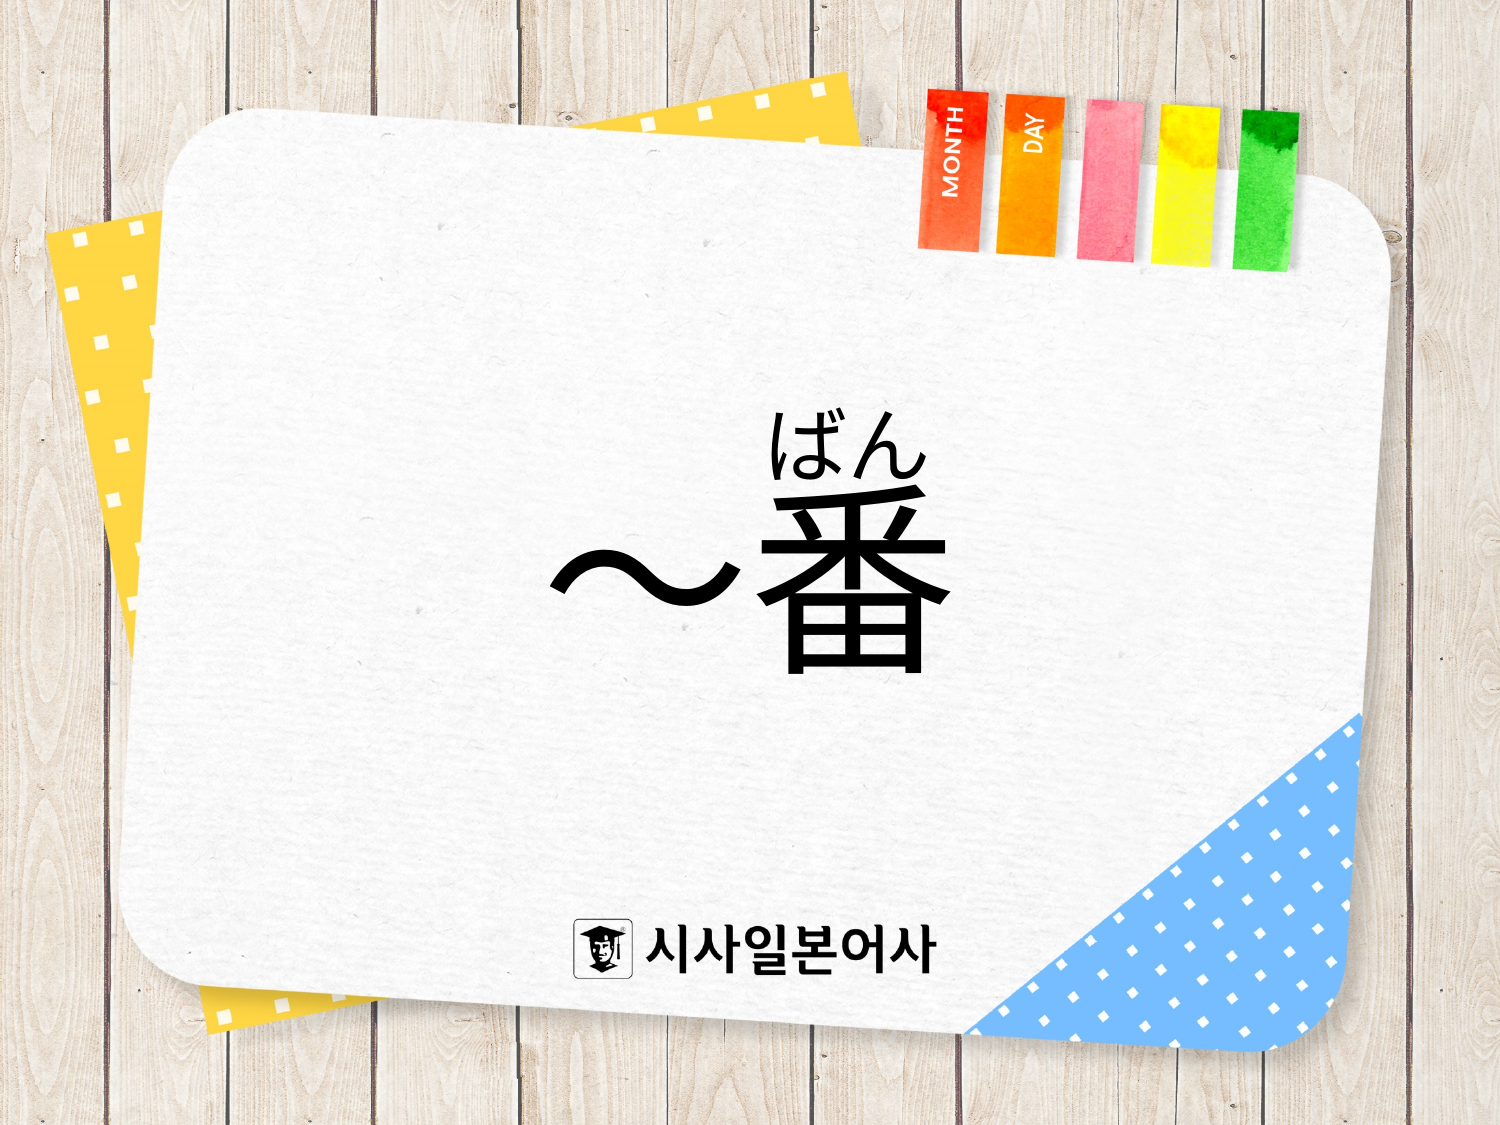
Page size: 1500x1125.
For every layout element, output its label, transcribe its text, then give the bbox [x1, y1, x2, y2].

title ～番 [75, 338, 1425, 811]
picture [0, 0, 1500, 1125]
text_box ばん [749, 385, 946, 501]
